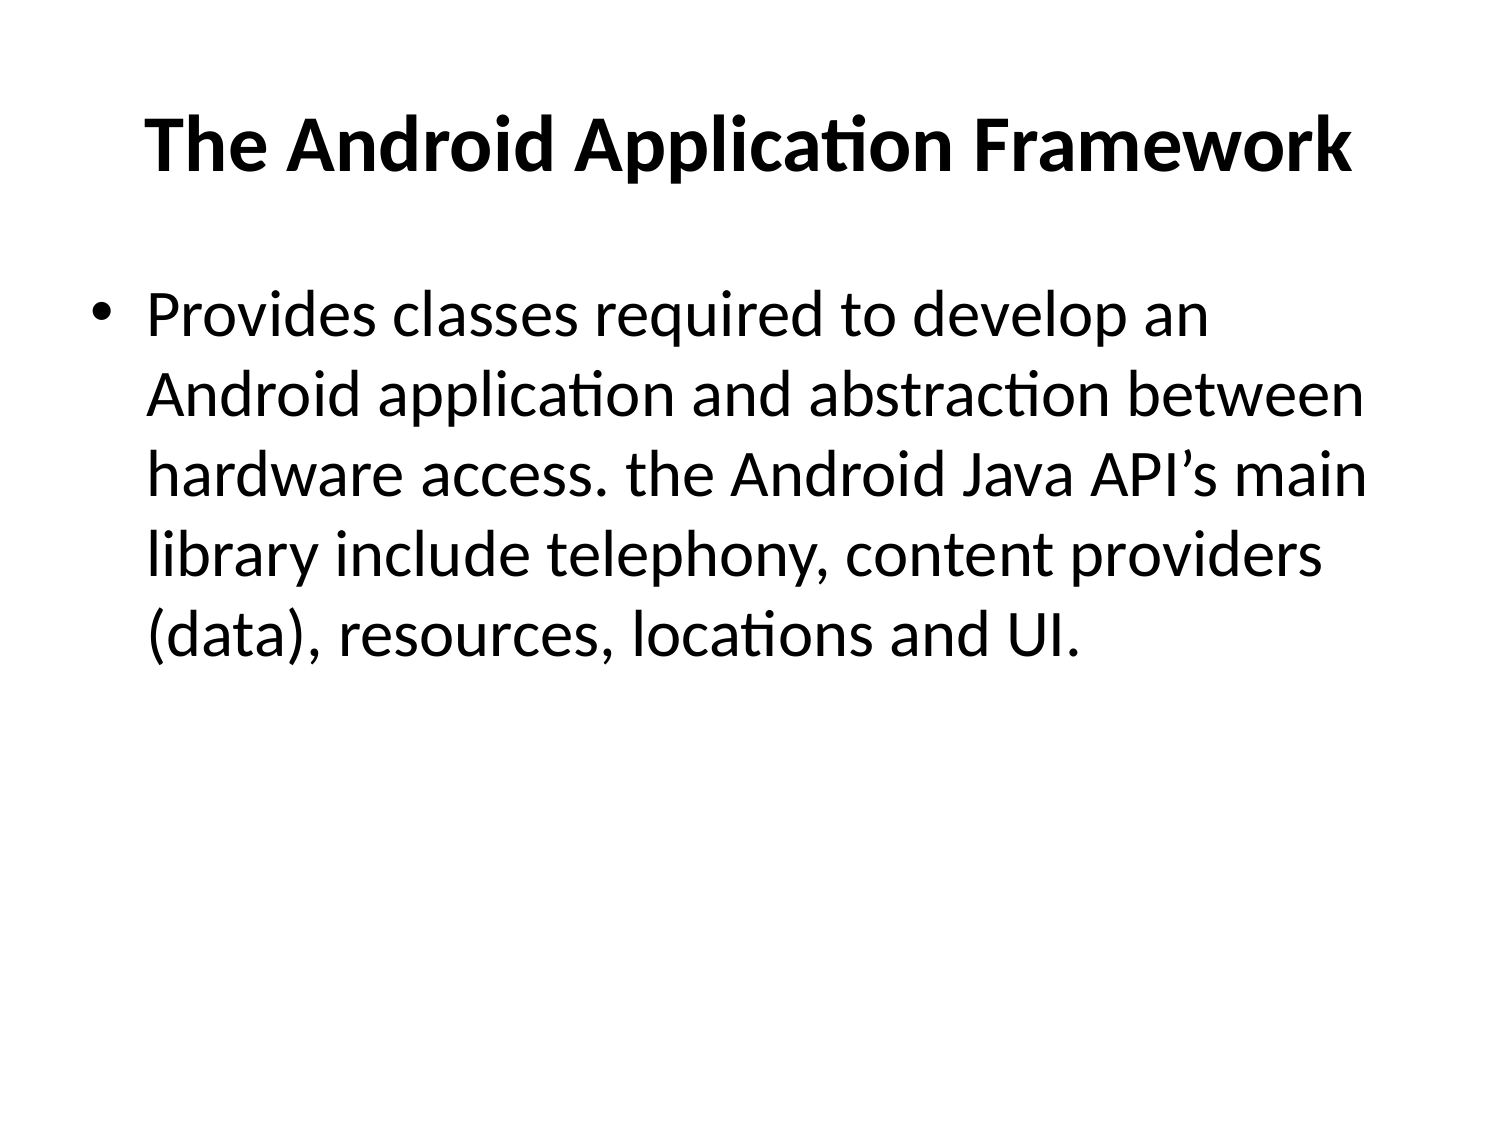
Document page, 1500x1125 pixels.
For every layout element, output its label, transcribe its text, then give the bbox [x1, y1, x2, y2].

list Provides classes required to develop an Android application and abstraction between hardware access. the Android Java API’s main library include telephony, content providers (data), resources, locations and UI. [75, 262, 1425, 1005]
title The Android Application Framework [75, 45, 1425, 233]
